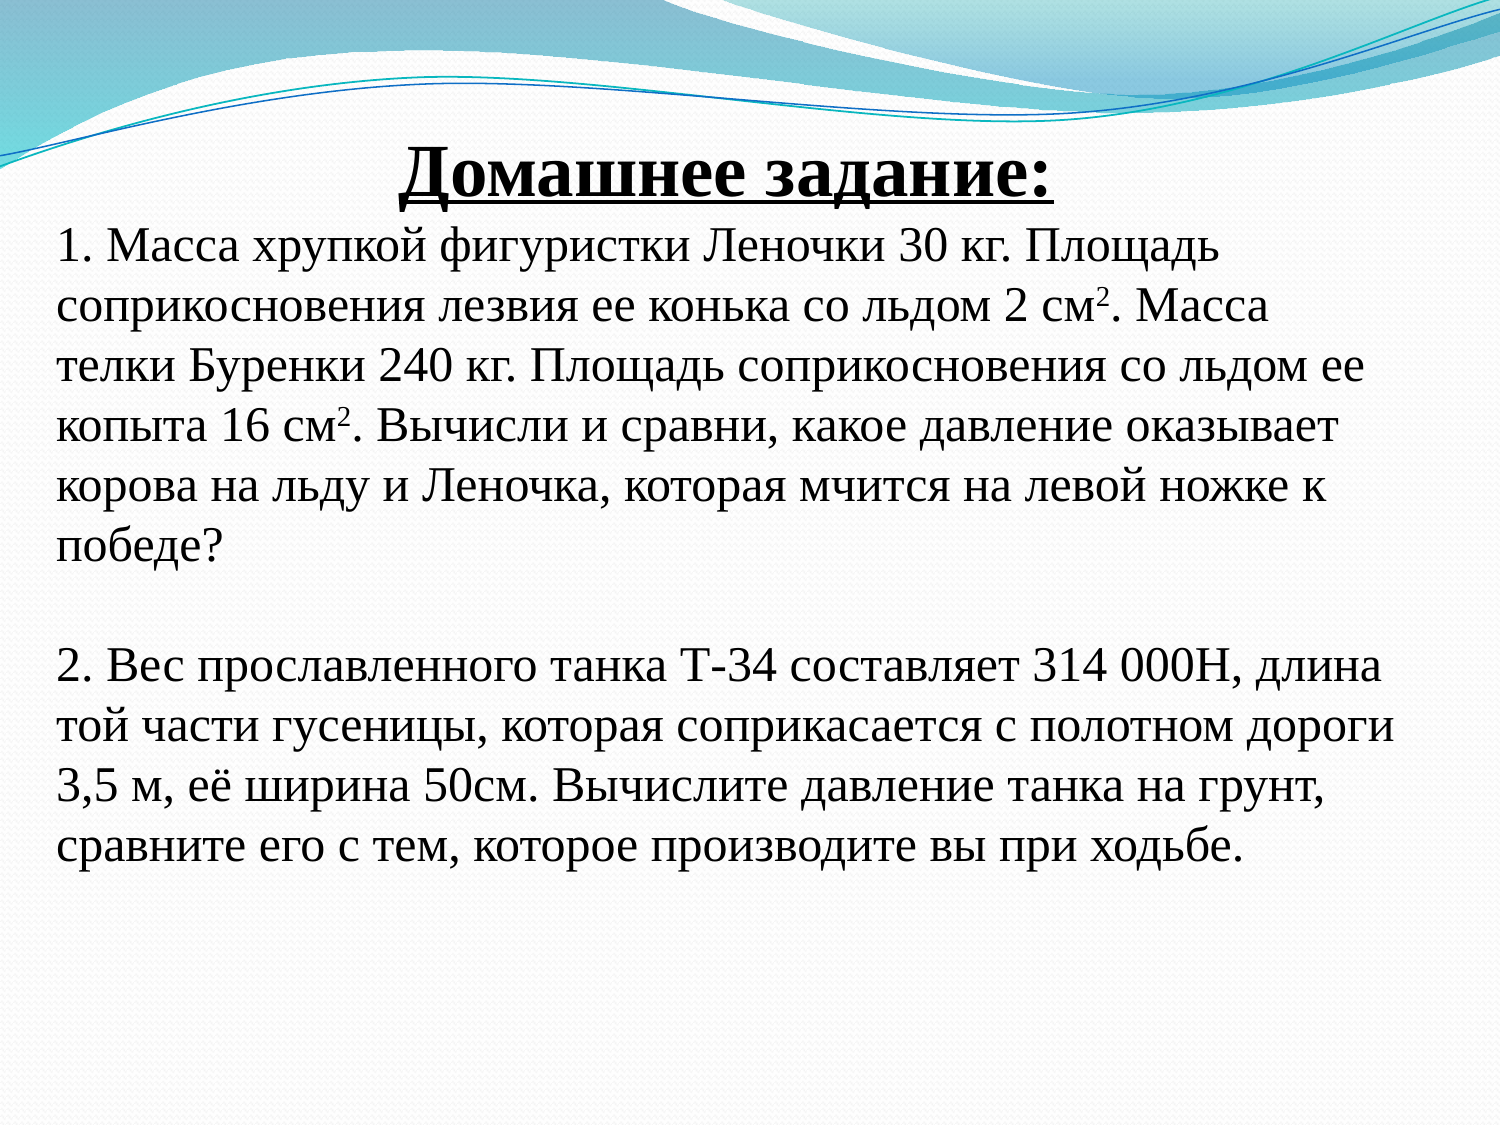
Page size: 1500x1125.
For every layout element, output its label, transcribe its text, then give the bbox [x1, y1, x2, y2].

text_box Домашнее задание: 1. Масса хрупкой фигуристки Леночки 30 кг. Площадь соприкосновения лезвия ее конька со льдом 2 см2. Масса телки Буренки 240 кг. Площадь соприкосновения со льдом ее копыта 16 см2. Вычисли и сравни, какое давление оказывает корова на льду и Леночка, которая мчится на левой ножке к победе? 2. Вес прославленного танка Т-34 составляет 314 000Н, длина той части гусеницы, которая соприкасается с полотном дороги 3,5 м, её ширина 50см. Вычислите давление танка на грунт, сравните его с тем, которое производите вы при ходьбе. [41, 113, 1412, 1049]
